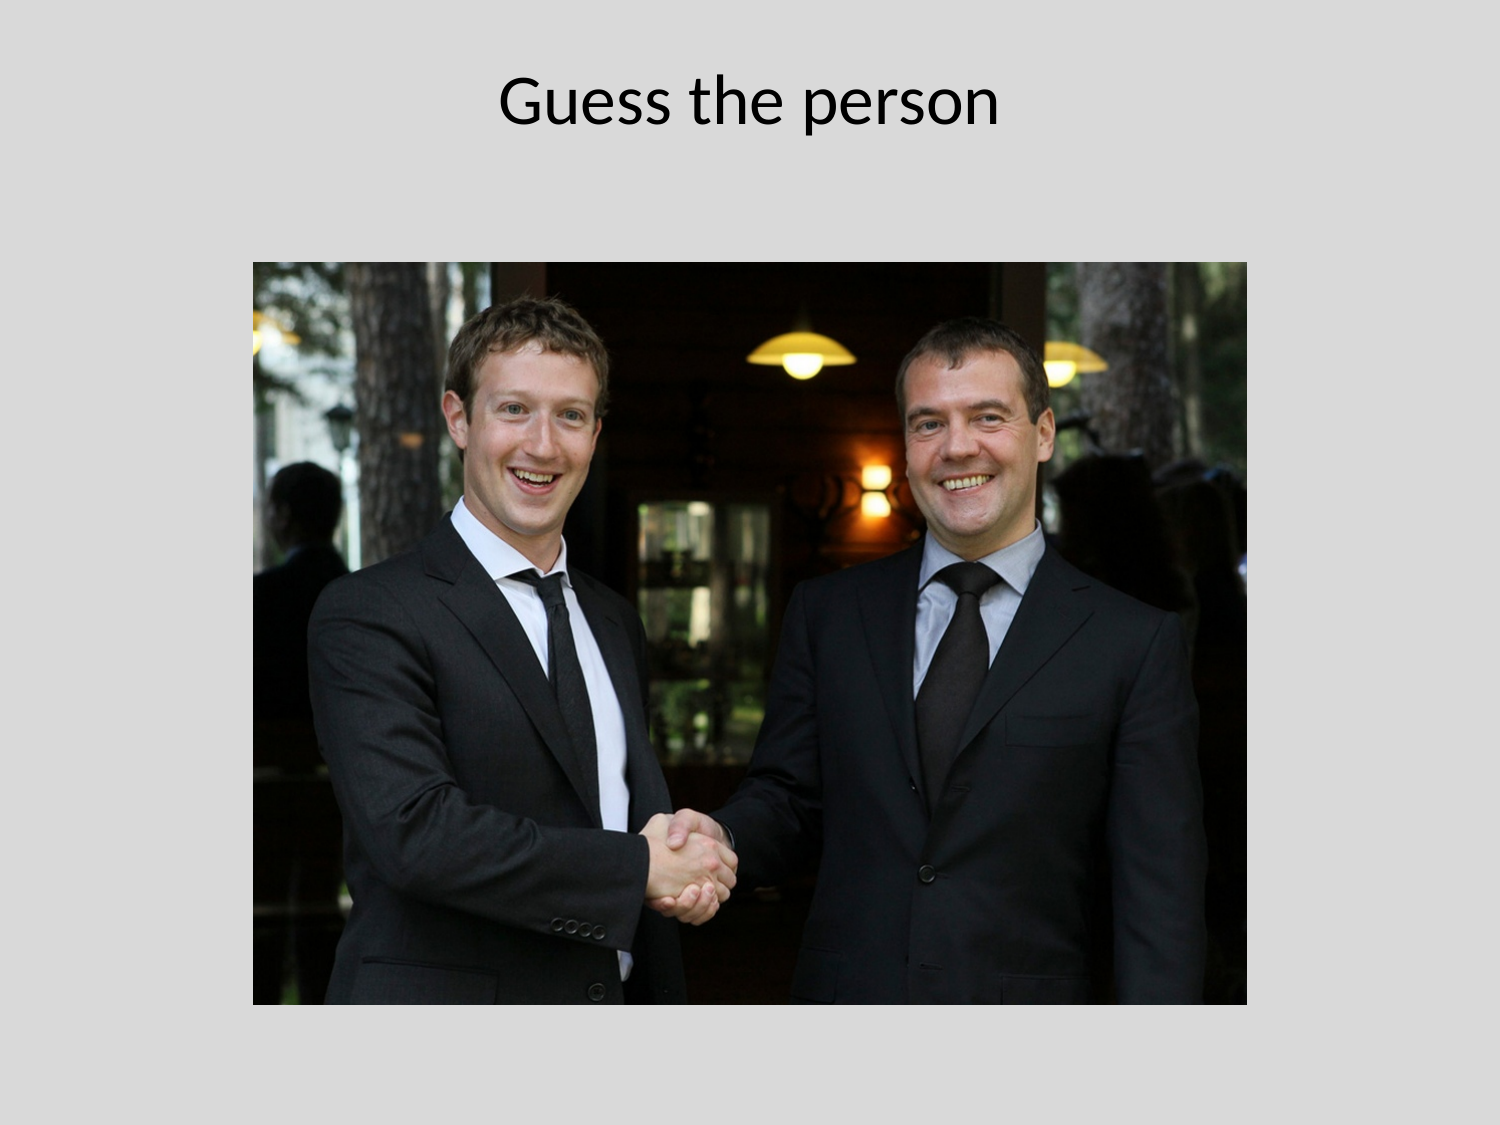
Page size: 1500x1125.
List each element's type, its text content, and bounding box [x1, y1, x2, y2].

title Guess the person [75, 45, 1425, 233]
picture [253, 262, 1247, 1006]
